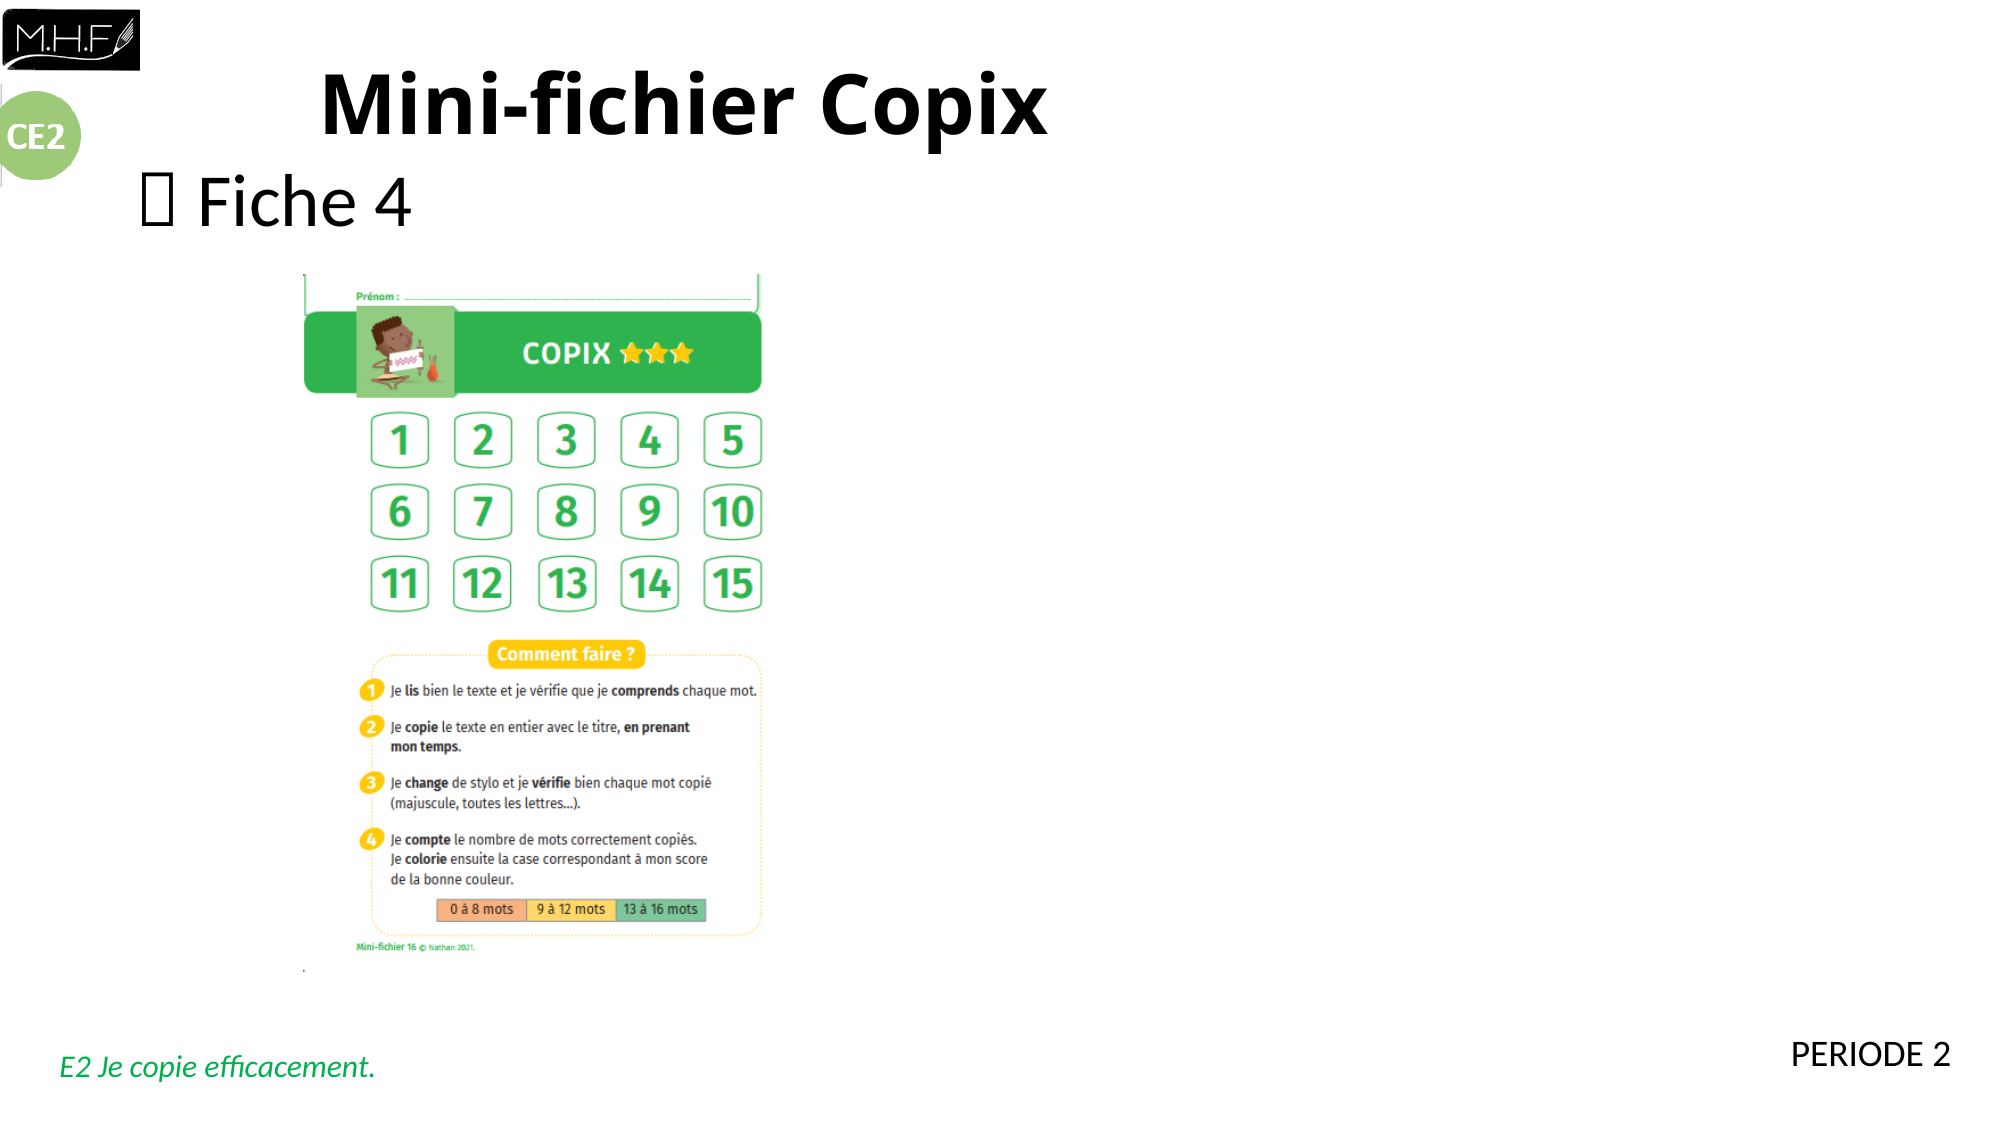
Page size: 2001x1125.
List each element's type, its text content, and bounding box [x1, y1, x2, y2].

picture [0, 84, 86, 187]
picture [0, 7, 140, 74]
text_box Mini-fichier Copix [303, 7, 1549, 208]
text_box  Fiche 4 [120, 144, 747, 384]
picture [303, 274, 806, 972]
text_box E2 Je copie efficacement. [44, 1038, 1346, 1092]
text_box PERIODE 2 [1362, 1021, 1967, 1082]
